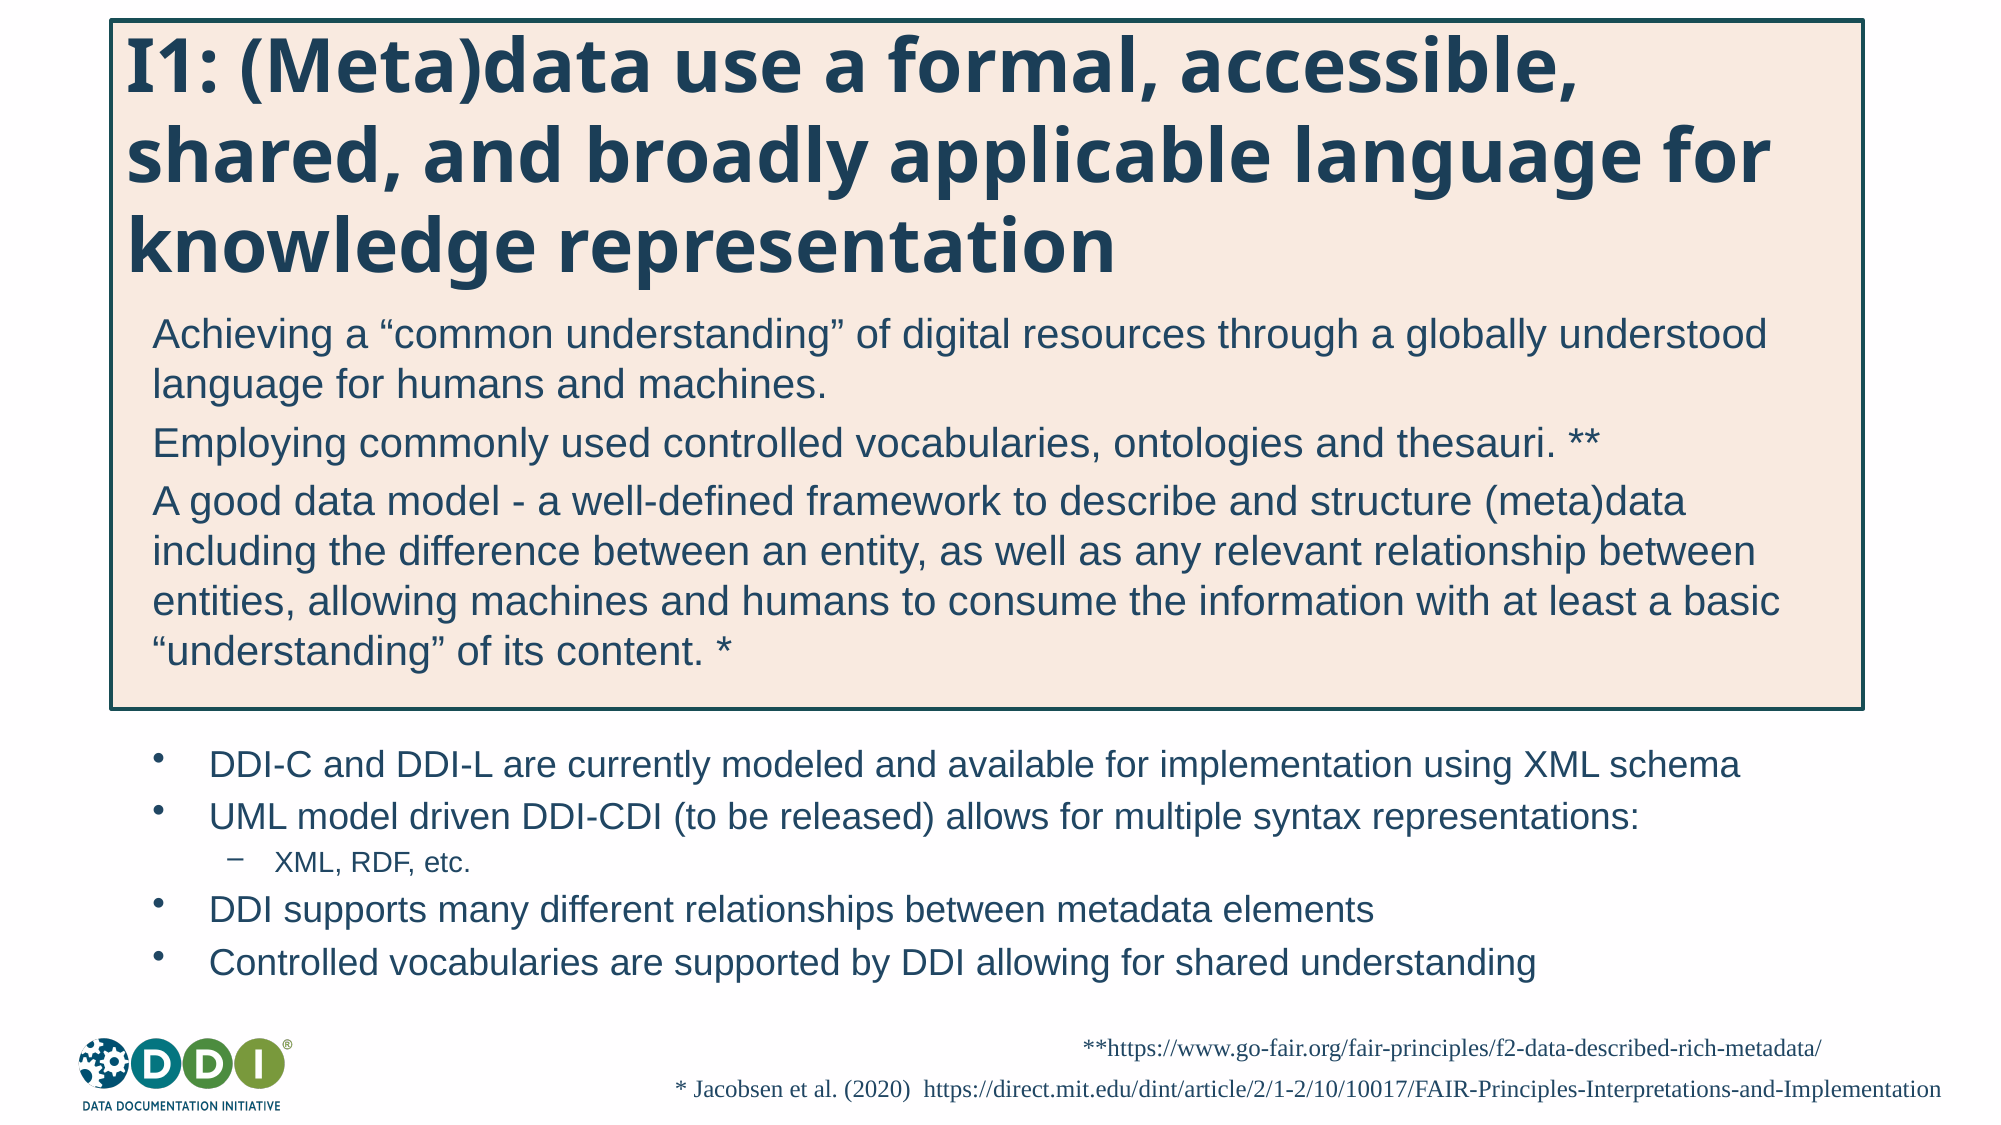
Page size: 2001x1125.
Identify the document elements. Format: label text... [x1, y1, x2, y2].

picture [65, 1032, 305, 1115]
title I1: (Meta)data use a formal, accessible, shared, and broadly applicable language for knowledge representation [111, 59, 1863, 247]
text_box * Jacobsen et al. (2020) https://direct.mit.edu/dint/article/2/1-2/10/10017/FAIR-Principles-Interpretations-and-Implementation [660, 1065, 2000, 1110]
text_box [109, 18, 1865, 711]
list Achieving a “common understanding” of digital resources through a globally understood language for humans and machines. Employing commonly used controlled vocabularies, ontologies and thesauri. ** A good data model - a well-defined framework to describe and structure (meta)data including the difference between an entity, as well as any relevant relationship between entities, allowing machines and humans to consume the information with at least a basic “understanding” of its content. * DDI-C and DDI-L are currently modeled and available for implementation using XML schema UML model driven DDI-CDI (to be released) allows for multiple syntax representations: XML, RDF, etc. DDI supports many different relationships between metadata elements Controlled vocabularies are supported by DDI allowing for shared understanding [137, 299, 1863, 1035]
text_box **https://www.go-fair.org/fair-principles/f2-data-described-rich-metadata/ [1068, 1024, 2000, 1070]
